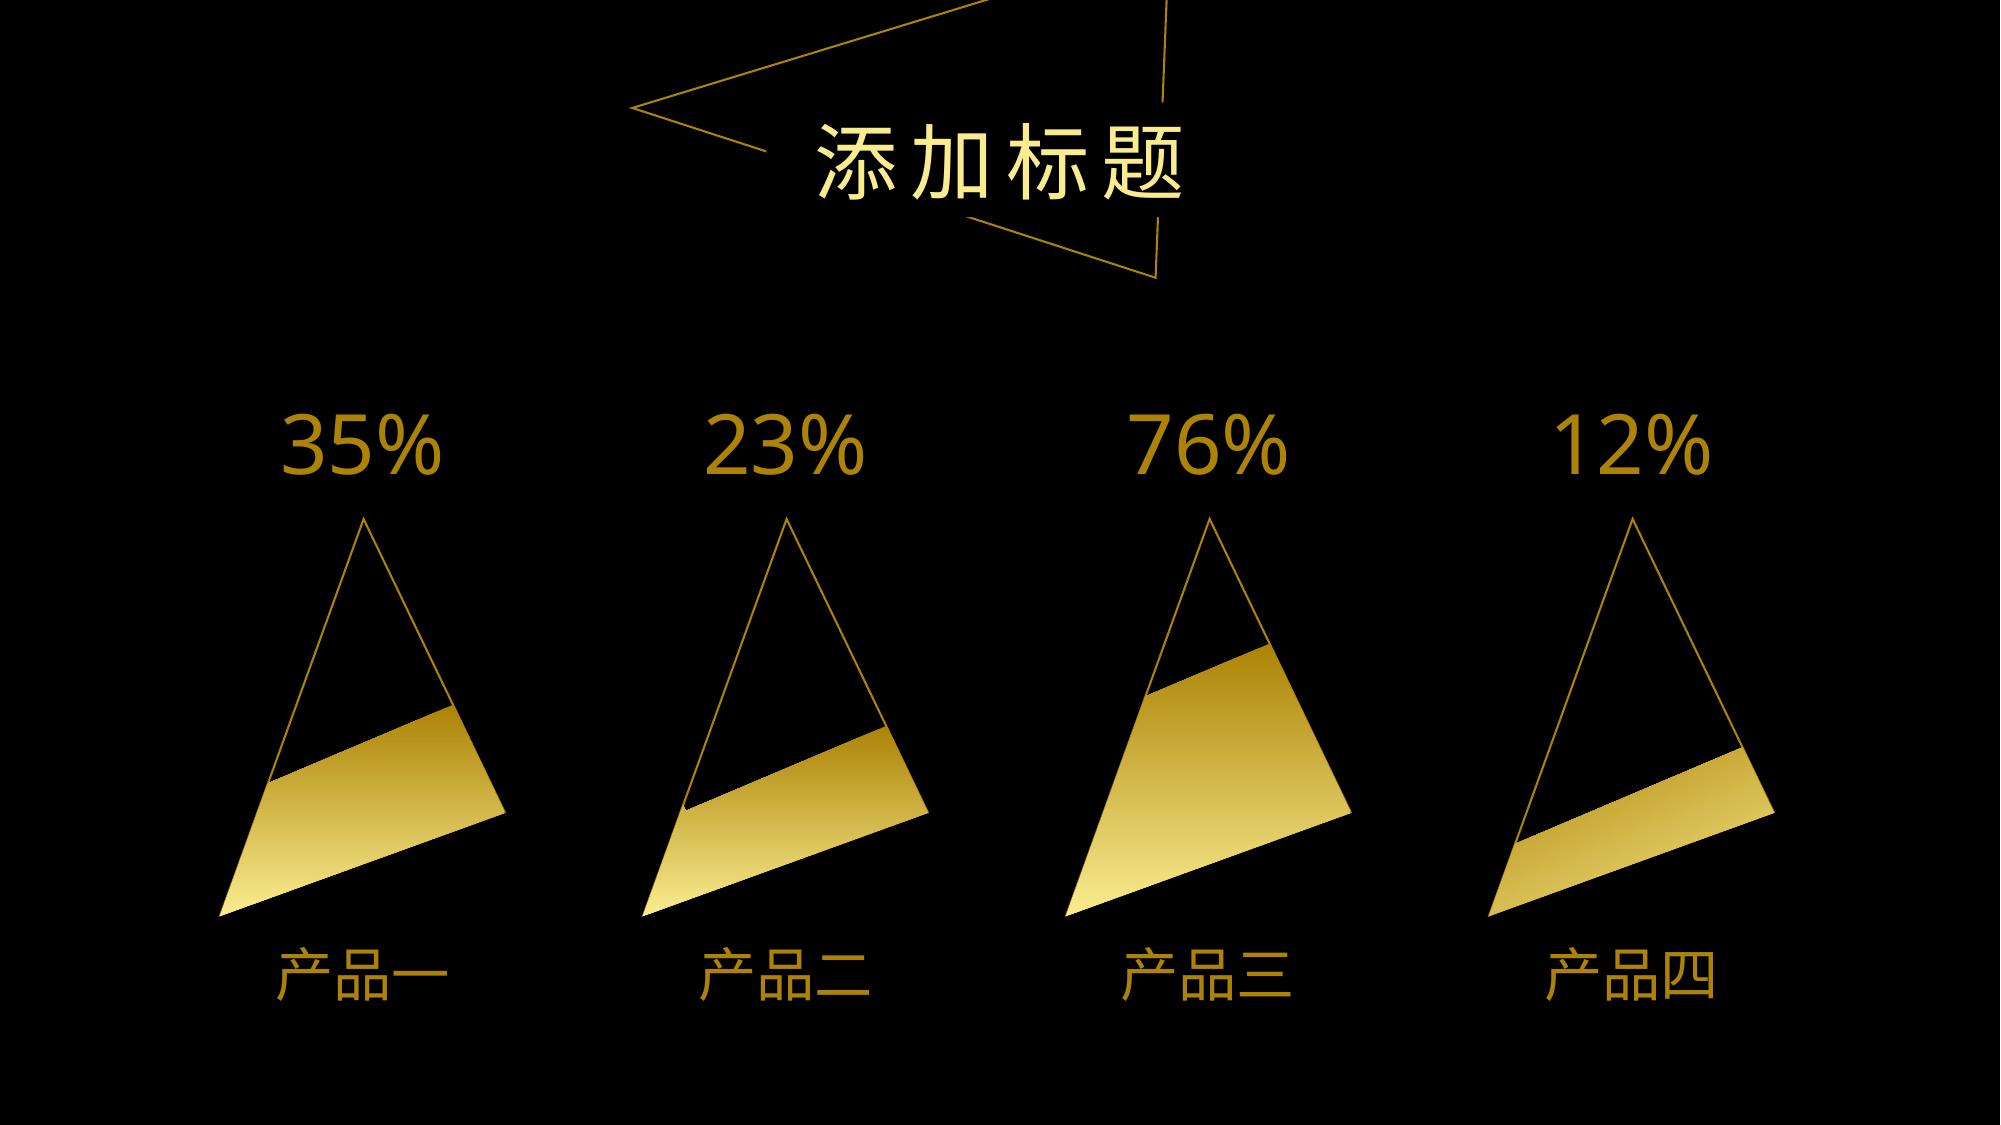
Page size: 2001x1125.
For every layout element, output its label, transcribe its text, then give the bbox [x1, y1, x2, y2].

text_box 76% [1086, 383, 1331, 499]
text_box 产品二 [663, 930, 908, 1016]
text_box [218, 703, 507, 918]
text_box 12% [1509, 383, 1754, 499]
text_box 23% [663, 383, 908, 499]
text_box 35% [240, 383, 485, 499]
text_box 添加标题 [766, 102, 1234, 218]
text_box [1144, 516, 1270, 695]
text_box 产品一 [240, 930, 485, 1016]
text_box [267, 516, 454, 782]
text_box 产品四 [1509, 930, 1754, 1016]
text_box [968, 218, 1159, 280]
text_box [1514, 516, 1743, 842]
text_box [1064, 642, 1353, 918]
text_box [1487, 746, 1776, 918]
text_box 产品三 [1085, 930, 1330, 1016]
text_box [628, 0, 1168, 153]
text_box [641, 724, 930, 918]
text_box [683, 516, 887, 809]
